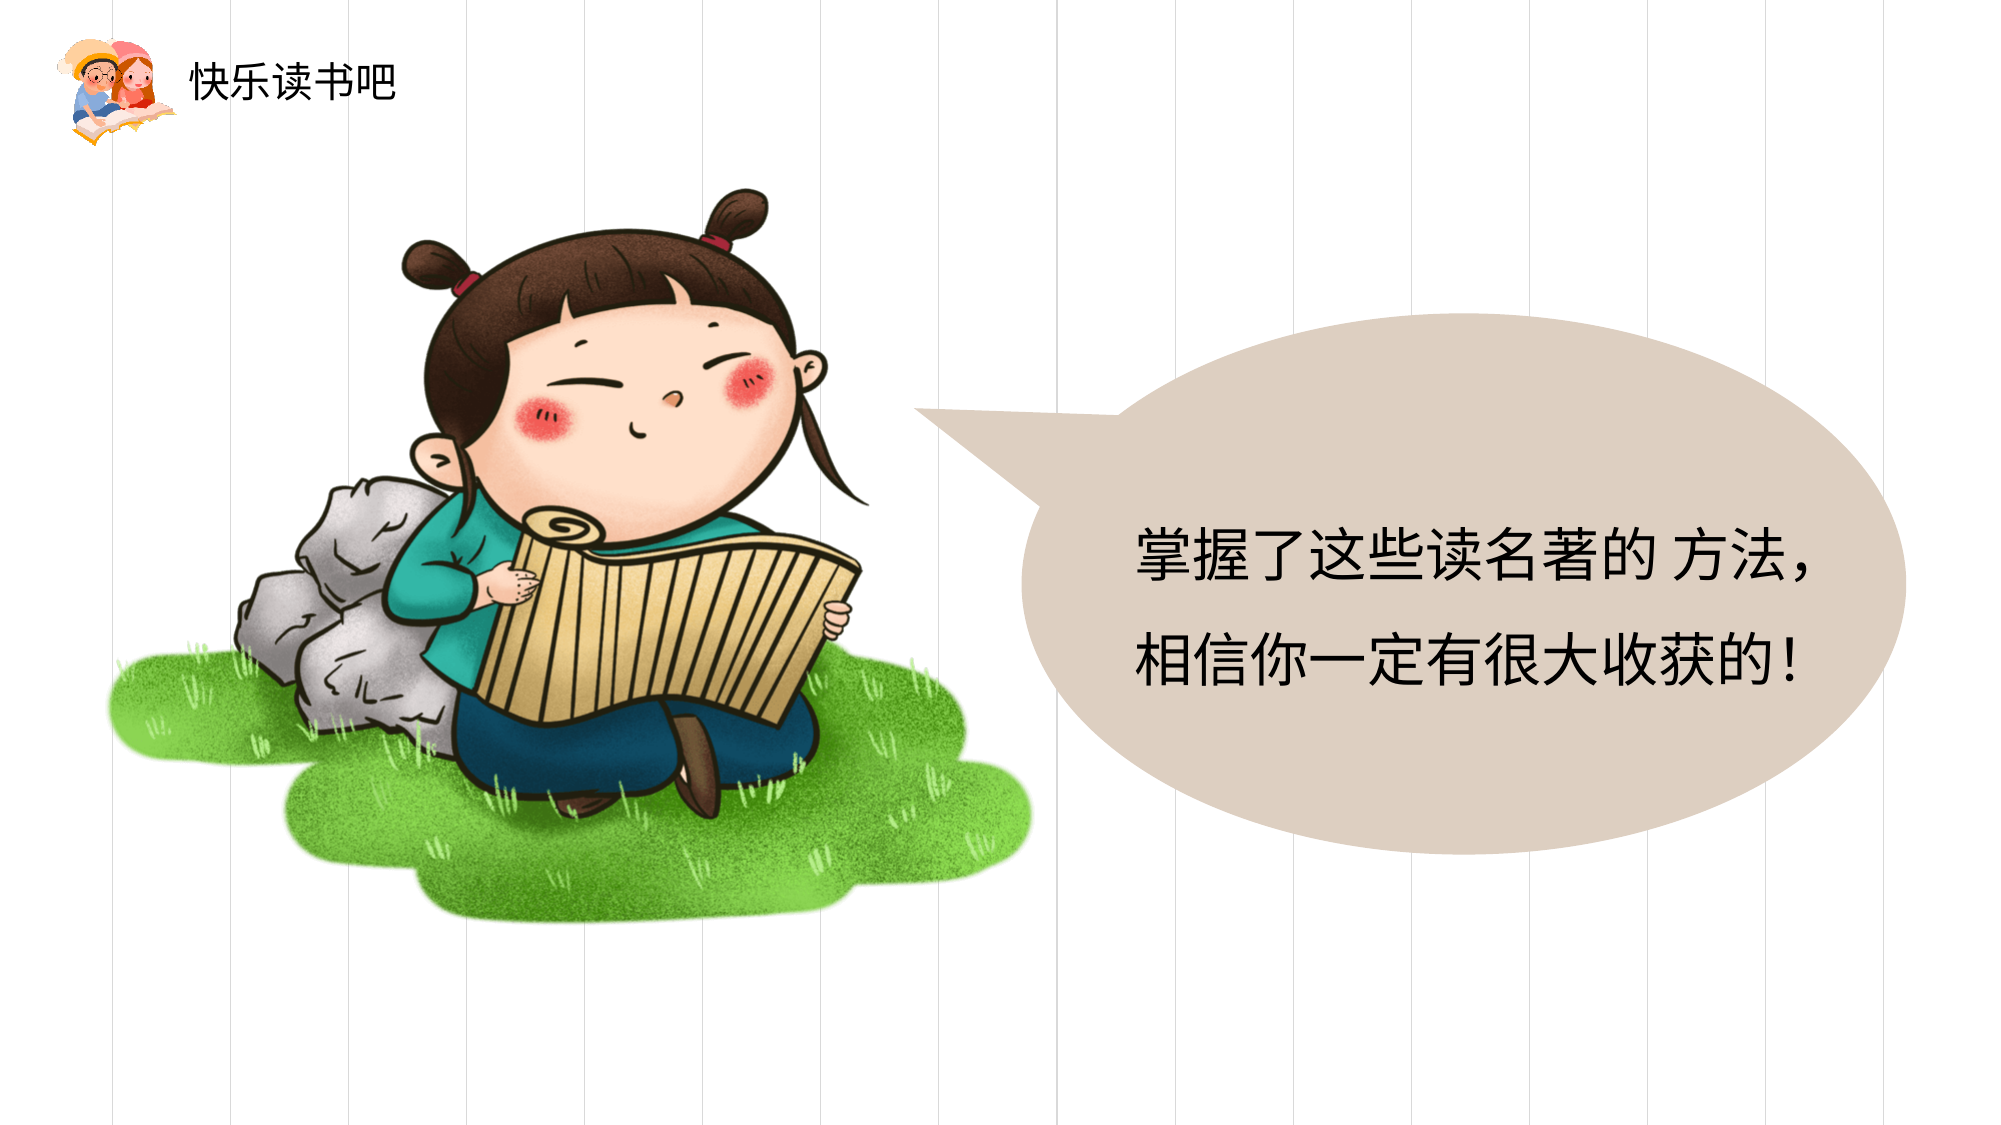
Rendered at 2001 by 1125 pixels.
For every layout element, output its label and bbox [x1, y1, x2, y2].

picture [3, 6, 1153, 1125]
text_box [1021, 313, 1907, 855]
